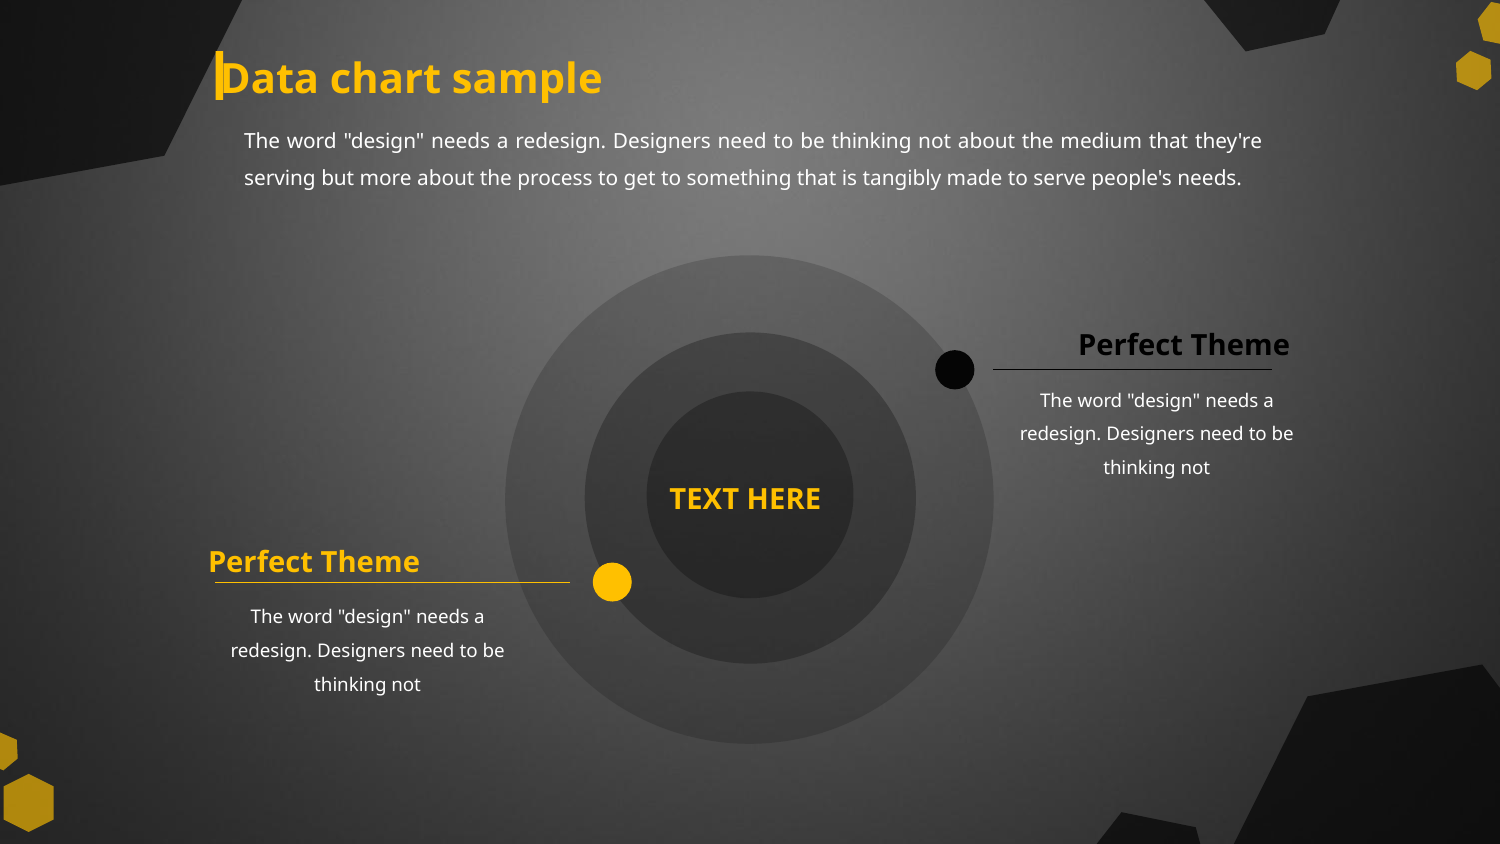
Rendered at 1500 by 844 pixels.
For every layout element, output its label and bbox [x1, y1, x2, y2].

text_box [0, 0, 1500, 844]
